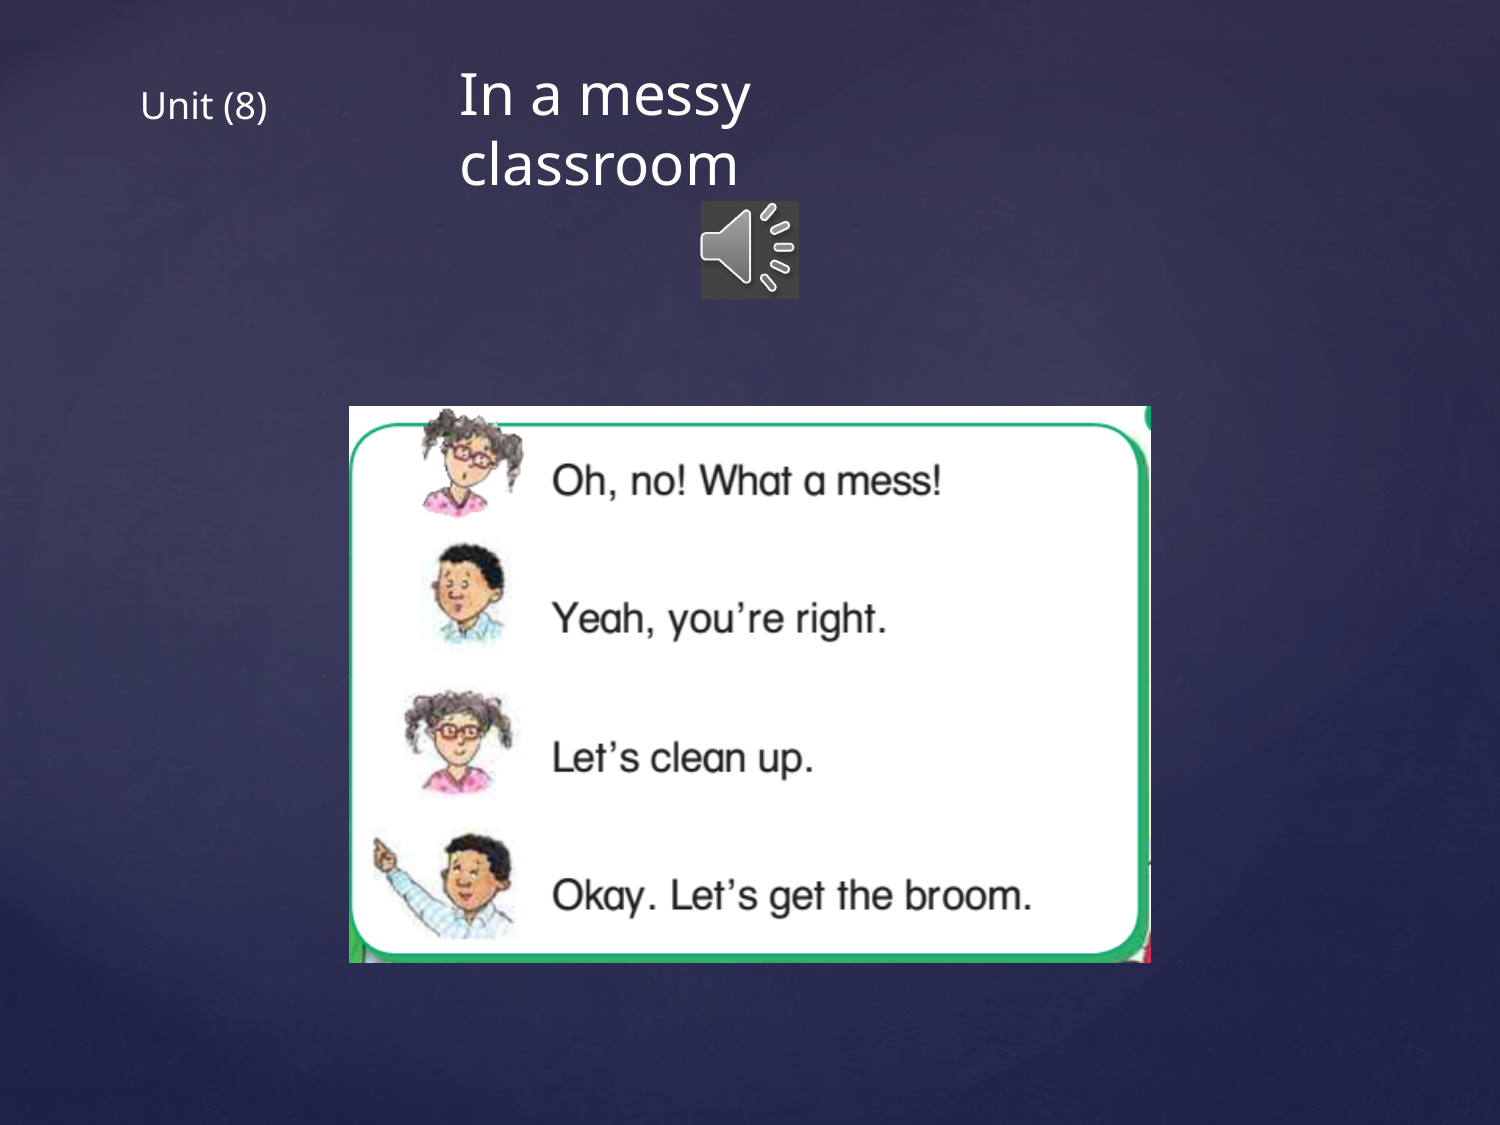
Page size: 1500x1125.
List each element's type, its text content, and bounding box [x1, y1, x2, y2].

text_box Unit (8) [125, 74, 300, 135]
text_box In a messy classroom [445, 49, 1038, 205]
picture [348, 405, 1152, 963]
picture [699, 199, 801, 301]
